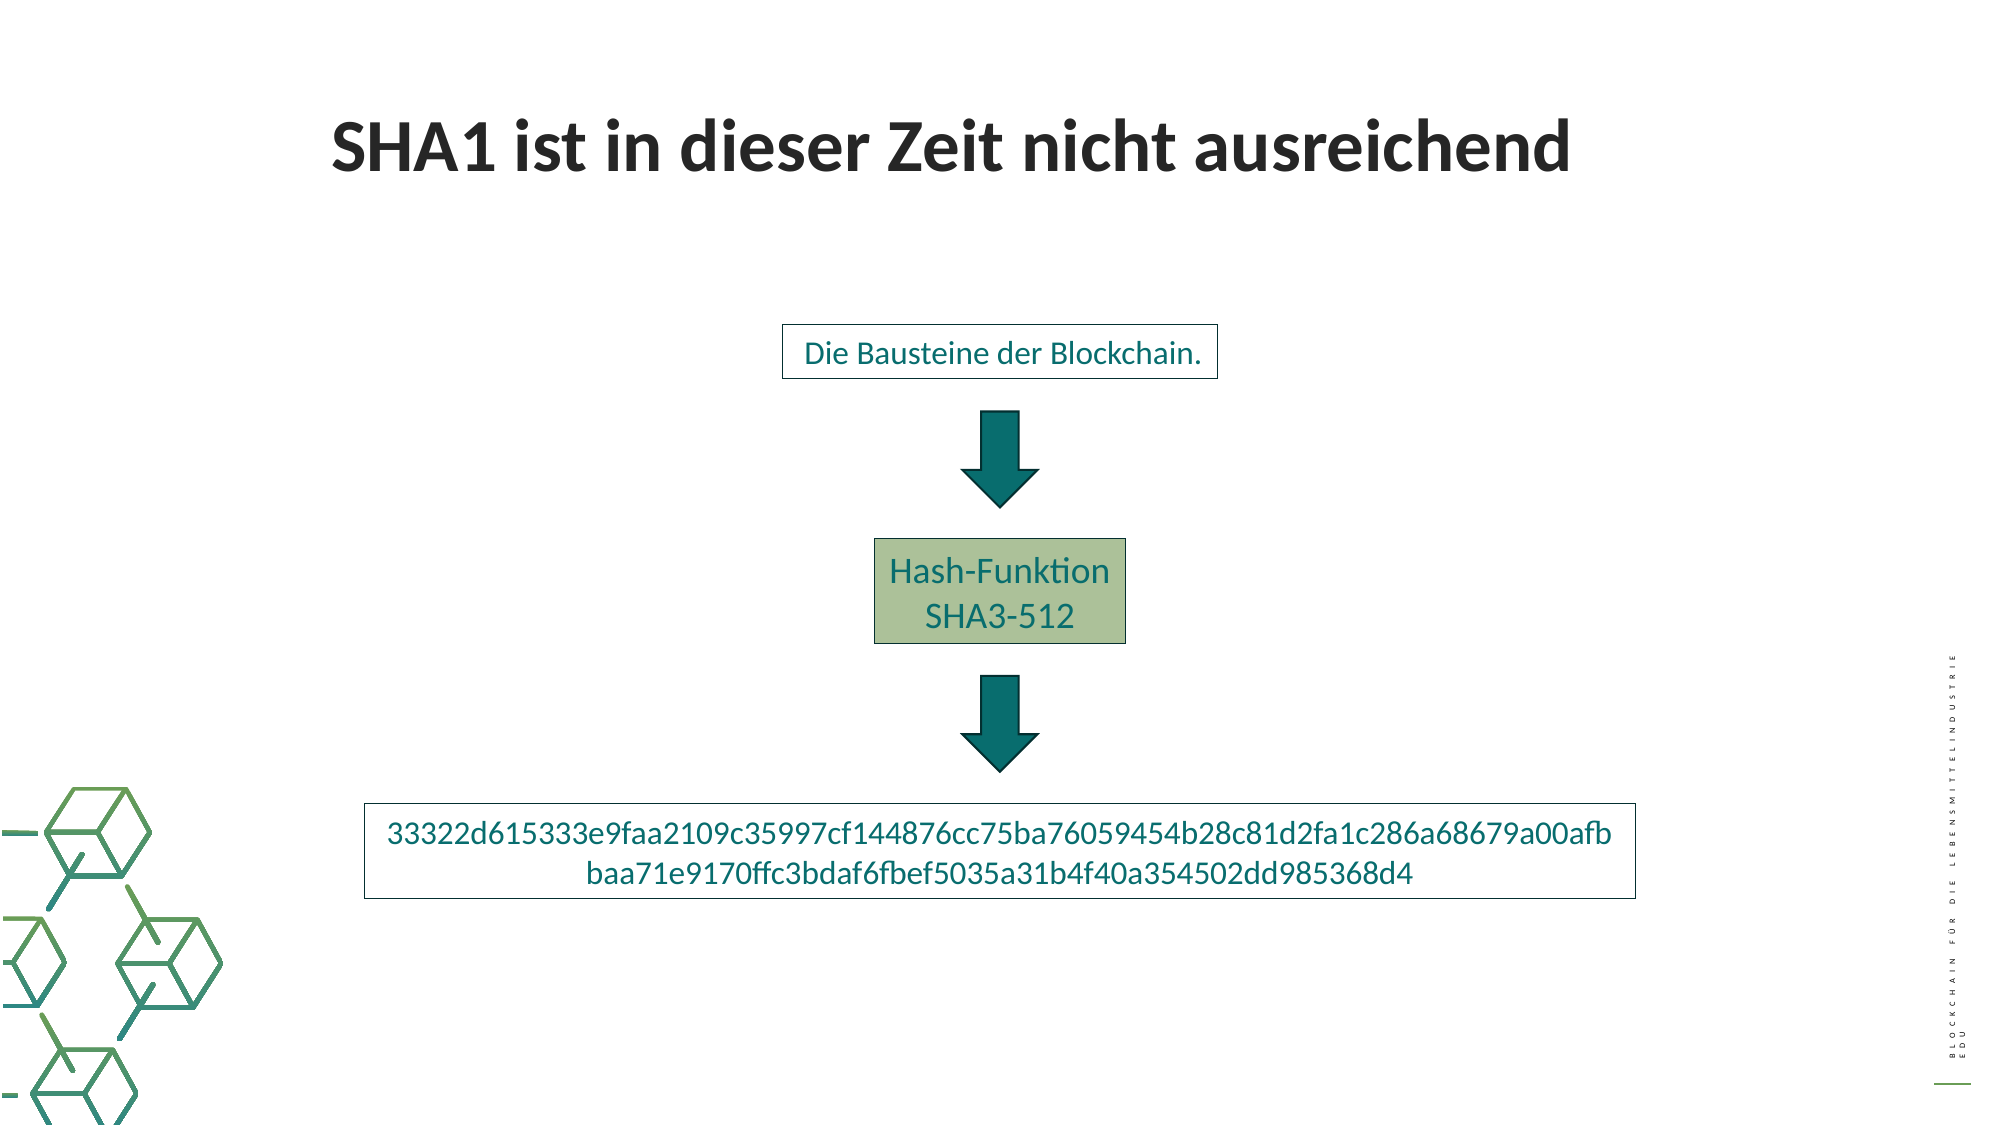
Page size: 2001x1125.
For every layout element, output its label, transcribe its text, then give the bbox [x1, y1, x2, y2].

text_box [959, 674, 1040, 774]
text_box [959, 410, 1040, 509]
text_box Hash-Funktion SHA3-512 [874, 538, 1126, 644]
text_box Die Bausteine der Blockchain. [782, 324, 1218, 379]
list SHA1 ist in dieser Zeit nicht ausreichend [316, 99, 1869, 267]
text_box 33322d615333e9faa2109c35997cf144876cc75ba76059454b28c81d2fa1c286a68679a00afbbaa71e9170ffc3bdaf6fbef5035a31b4f40a354502dd985368d4 [364, 803, 1636, 899]
